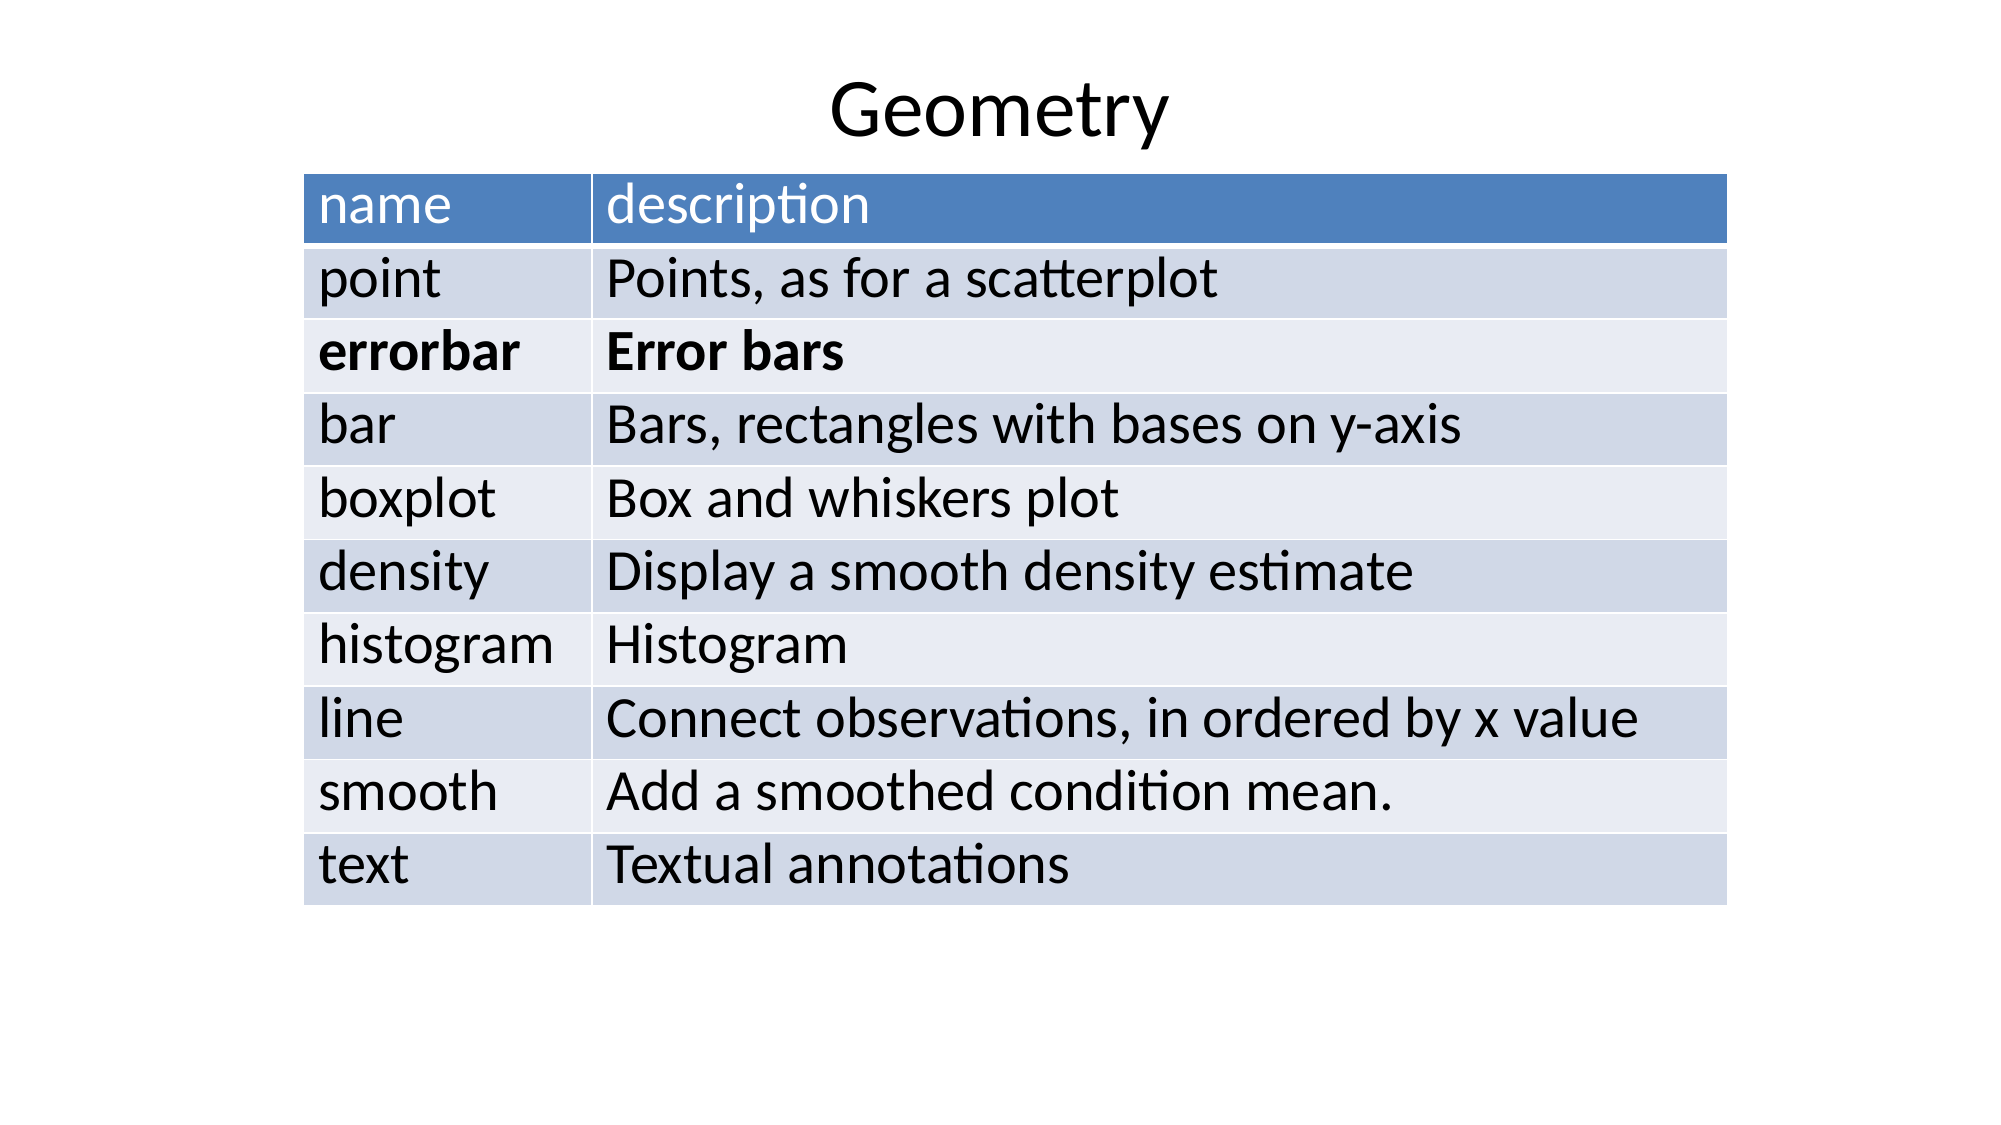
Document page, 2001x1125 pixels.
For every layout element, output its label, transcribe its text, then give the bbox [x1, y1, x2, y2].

table_header description [593, 174, 1727, 243]
table_cell Points, as for a scatterplot [593, 249, 1727, 318]
table_cell bar [304, 394, 591, 465]
table_cell Error bars [593, 320, 1727, 392]
table_cell text [304, 834, 591, 905]
table_cell Display a smooth density estimate [593, 540, 1727, 612]
table_cell density [304, 540, 591, 612]
table_header name [304, 174, 591, 243]
table_cell boxplot [304, 467, 591, 539]
table_cell errorbar [304, 320, 591, 392]
table_cell Add a smoothed condition mean. [593, 760, 1727, 832]
table_cell Box and whiskers plot [593, 467, 1727, 539]
table_cell Bars, rectangles with bases on y-axis [593, 394, 1727, 465]
table_cell line [304, 687, 591, 759]
table_cell Histogram [593, 614, 1727, 685]
table_cell point [304, 249, 591, 318]
title Geometry [324, 45, 1675, 161]
table_cell Textual annotations [593, 834, 1727, 905]
table_cell histogram [304, 614, 591, 685]
table_cell smooth [304, 760, 591, 832]
table_cell Connect observations, in ordered by x value [593, 687, 1727, 759]
